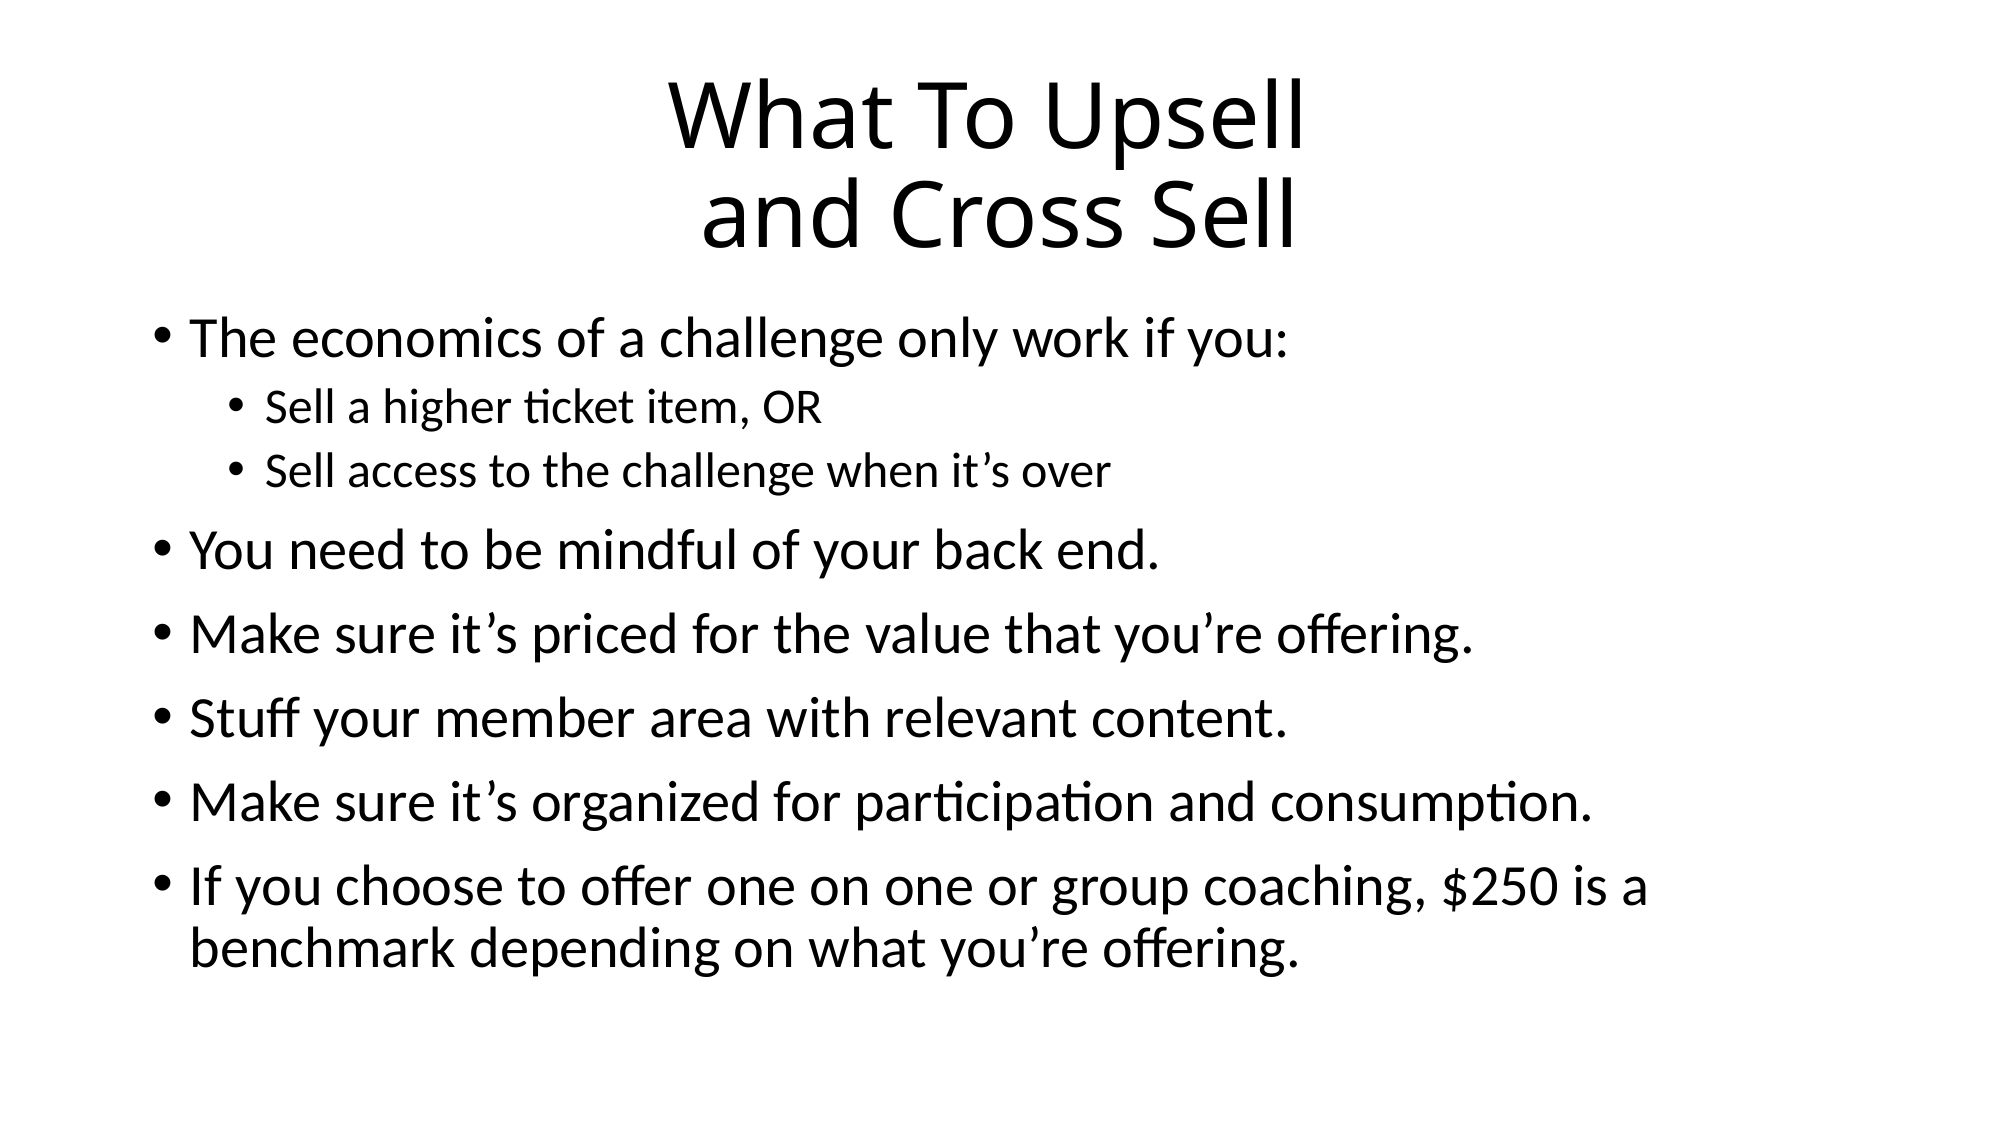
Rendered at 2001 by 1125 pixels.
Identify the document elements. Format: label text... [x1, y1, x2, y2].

title What To Upsell and Cross Sell [137, 59, 1863, 278]
list The economics of a challenge only work if you: Sell a higher ticket item, OR Sell access to the challenge when it’s over You need to be mindful of your back end. Make sure it’s priced for the value that you’re offering. Stuff your member area with relevant content. Make sure it’s organized for participation and consumption. If you choose to offer one on one or group coaching, $250 is a benchmark depending on what you’re offering. [137, 299, 1863, 1014]
